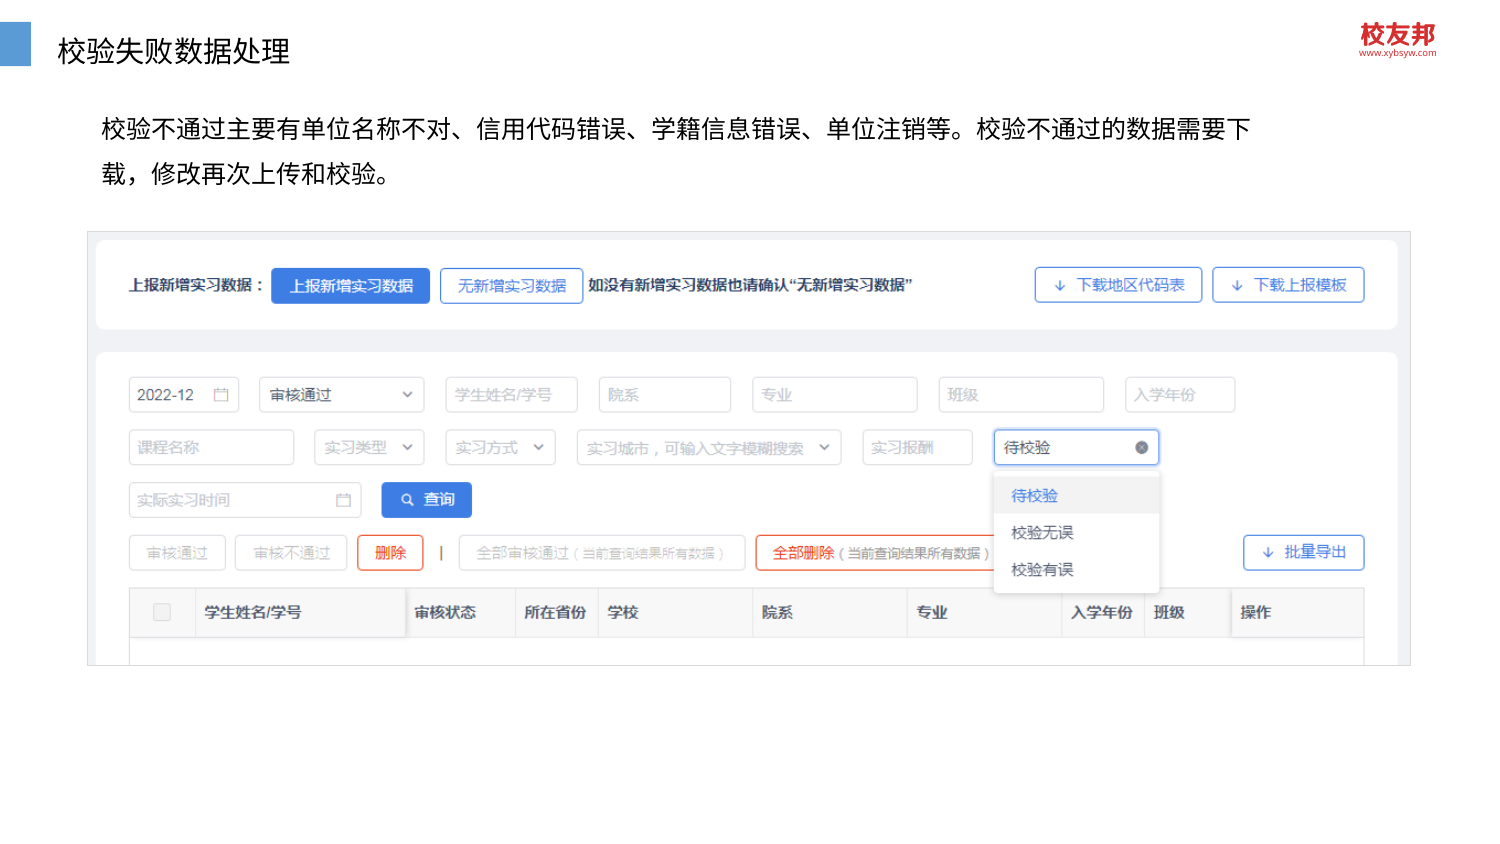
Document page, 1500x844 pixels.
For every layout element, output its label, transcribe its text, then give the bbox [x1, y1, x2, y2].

picture [87, 231, 1411, 666]
title 校验失败数据处理 [42, 11, 939, 77]
text_box 校验不通过主要有单位名称不对、信用代码错误、学籍信息错误、单位注销等。校验不通过的数据需要下载，修改再次上传和校验。 [87, 91, 1281, 196]
picture [1361, 22, 1435, 46]
